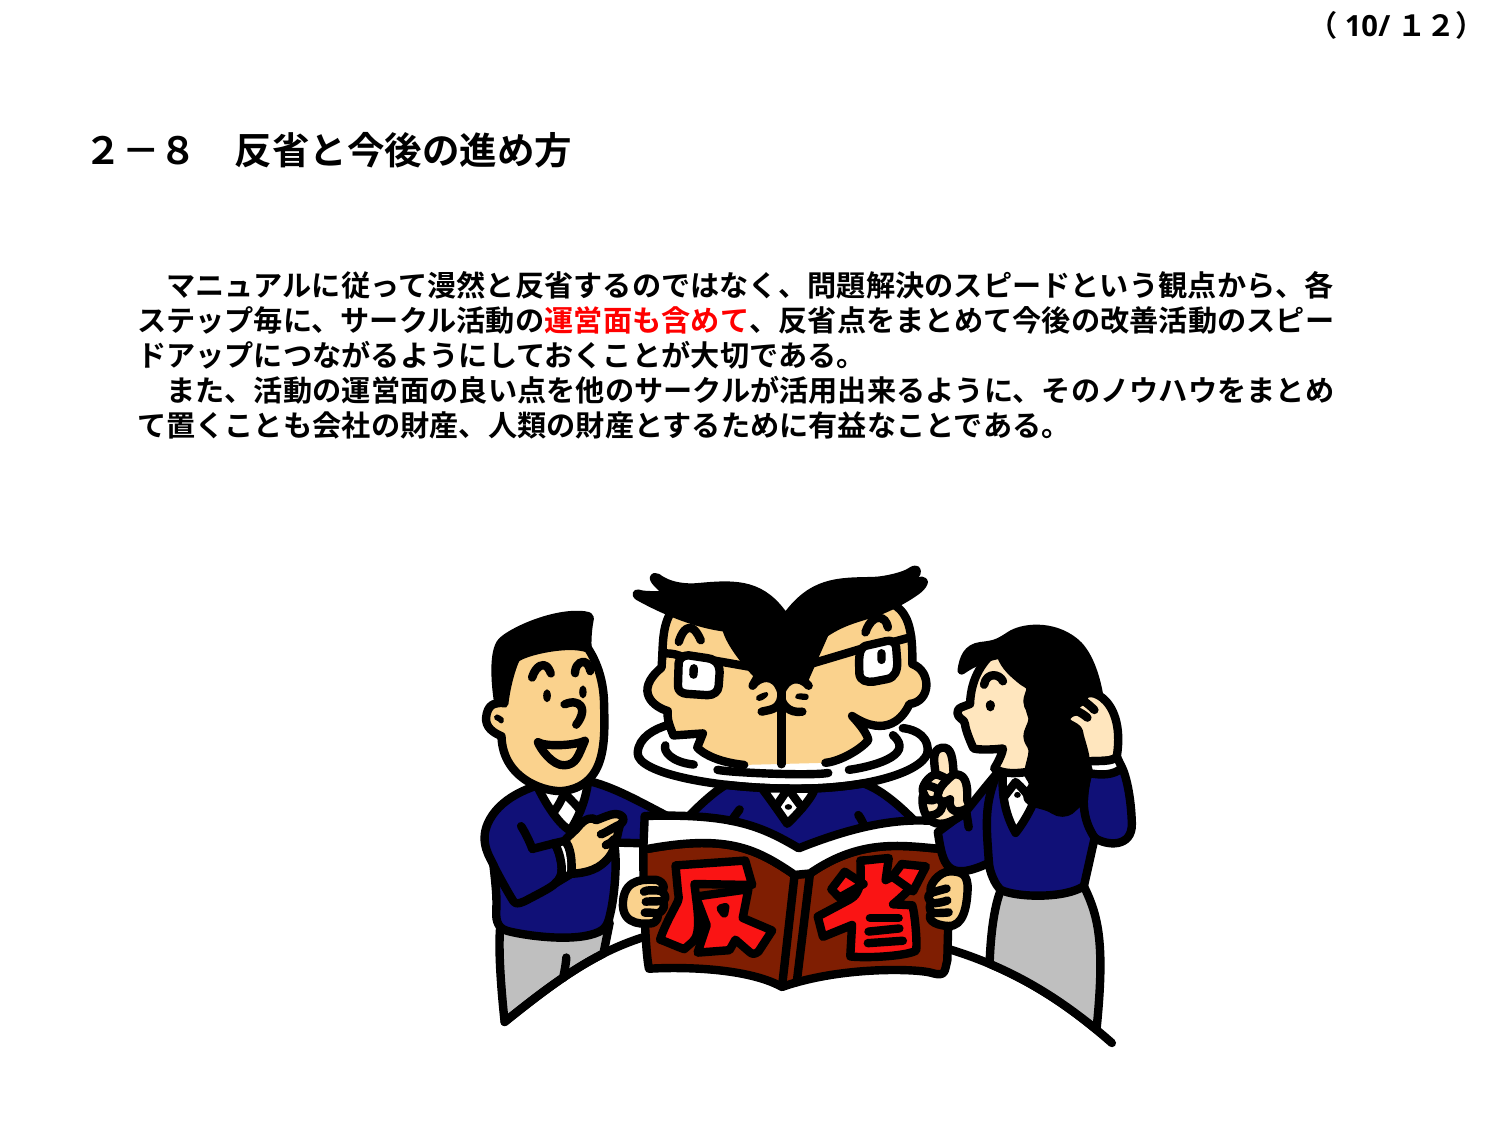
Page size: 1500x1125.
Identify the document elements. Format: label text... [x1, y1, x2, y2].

slide_number （9/１２） [1187, 0, 1500, 75]
picture [474, 562, 1138, 1049]
text_box マニュアルに従って漫然と反省するのではなく、問題解決のスピードという観点から、各ステップ毎に、サークル活動の運営面も含めて、反省点をまとめて今後の改善活動のスピードアップにつながるようにしておくことが大切である。 また、活動の運営面の良い点を他のサークルが活用出来るように、そのノウハウをまとめて置くことも会社の財産、人類の財産とするために有益なことである。 [122, 259, 1364, 450]
text_box ２－８ 反省と今後の進め方 [70, 119, 677, 180]
